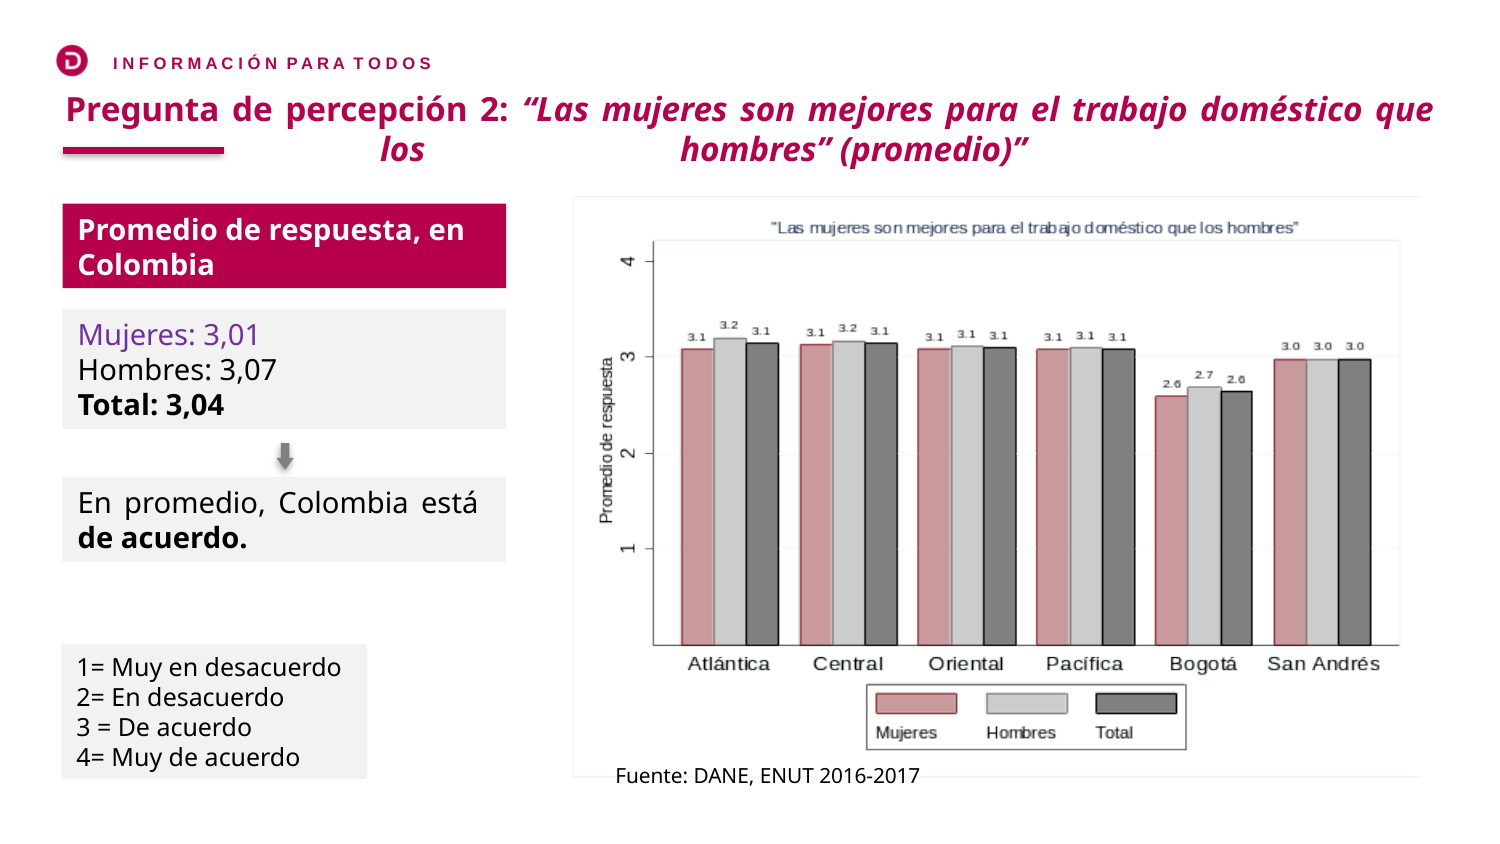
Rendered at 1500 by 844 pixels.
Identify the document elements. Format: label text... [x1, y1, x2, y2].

text_box Mujeres: 3,01 Hombres: 3,07 Total: 3,04 [62, 309, 507, 430]
picture [566, 190, 1429, 784]
text_box Promedio de respuesta, en Colombia [62, 203, 507, 289]
text_box En promedio, Colombia está de acuerdo. [62, 476, 507, 562]
text_box [275, 442, 295, 471]
text_box Pregunta de percepción 2: “Las mujeres son mejores para el trabajo doméstico que los hombres” (promedio)” [39, 24, 1450, 176]
text_box 1= Muy en desacuerdo 2= En desacuerdo 3 = De acuerdo 4= Muy de acuerdo [61, 644, 367, 779]
